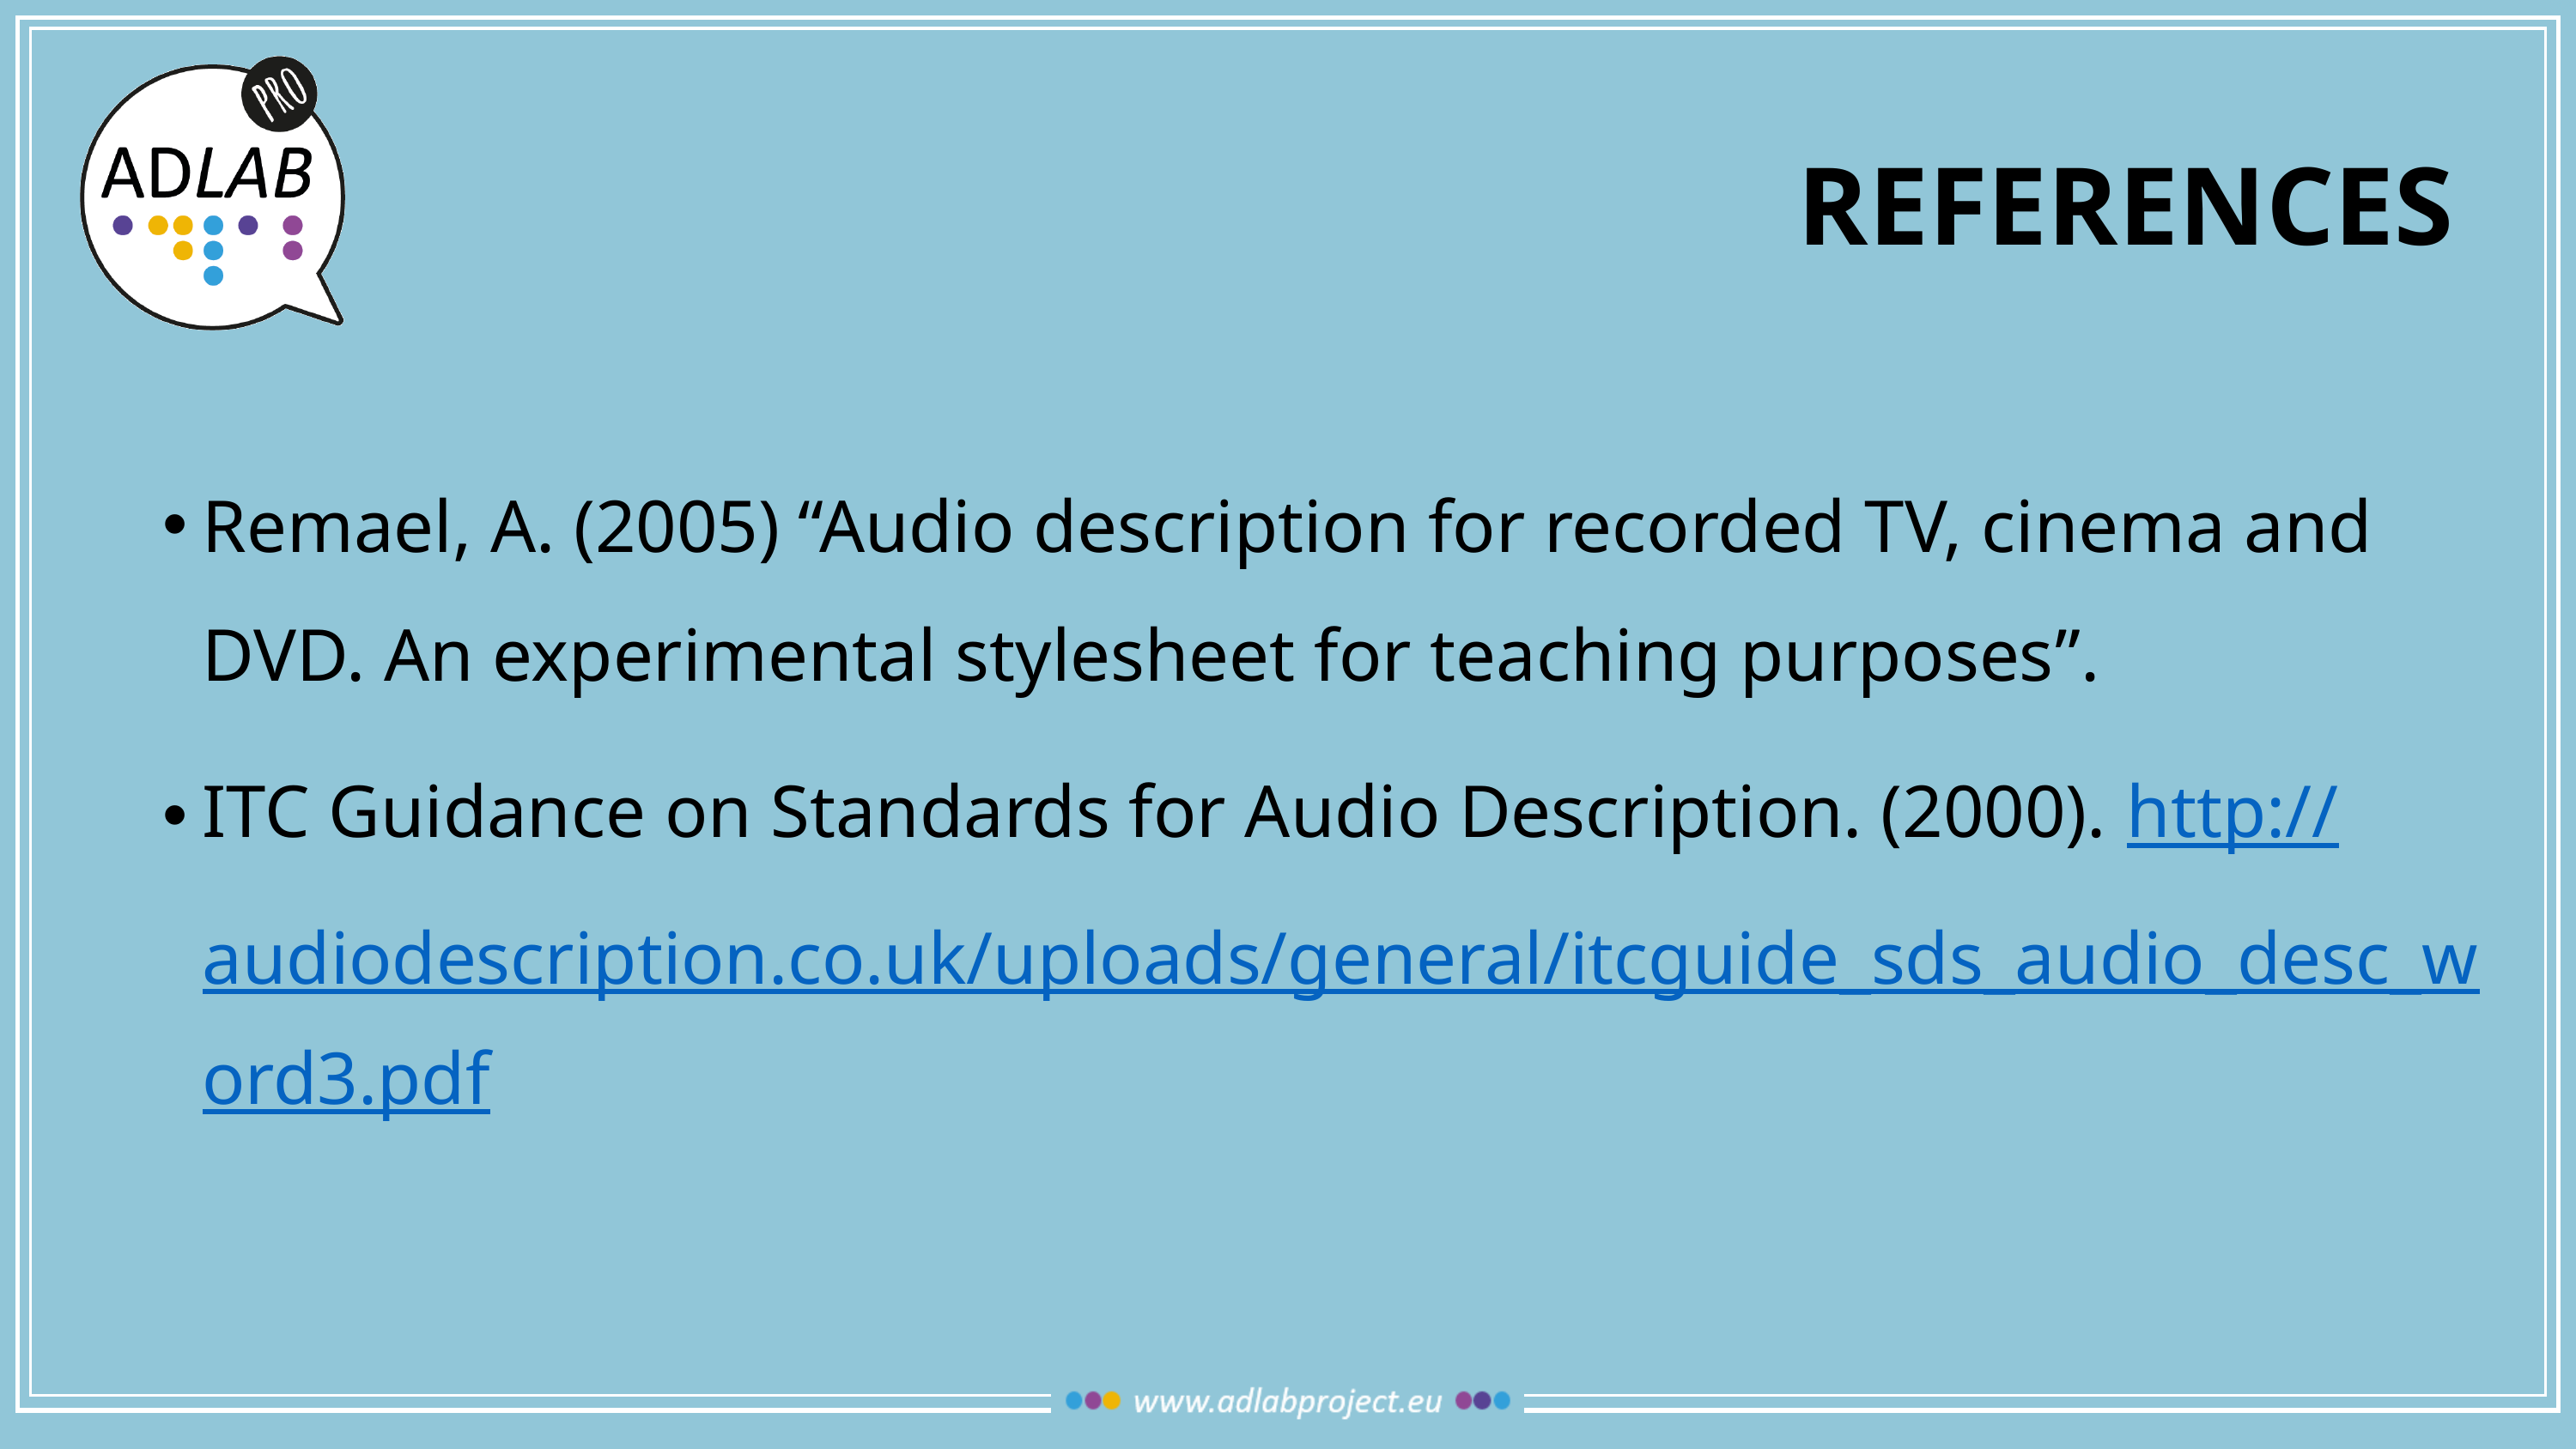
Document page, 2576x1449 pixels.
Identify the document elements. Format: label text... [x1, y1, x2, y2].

picture [72, 49, 353, 330]
picture [1051, 1378, 1524, 1429]
title references [384, 70, 2467, 351]
list Remael, A. (2005) “Audio description for recorded TV, cinema and DVD. An experimental stylesheet for teaching purposes”. ITC Guidance on Standards for Audio Description. (2000). http://audiodescription.co.uk/uploads/general/itcguide_sds_audio_desc_word3.pdf [150, 431, 2499, 1087]
